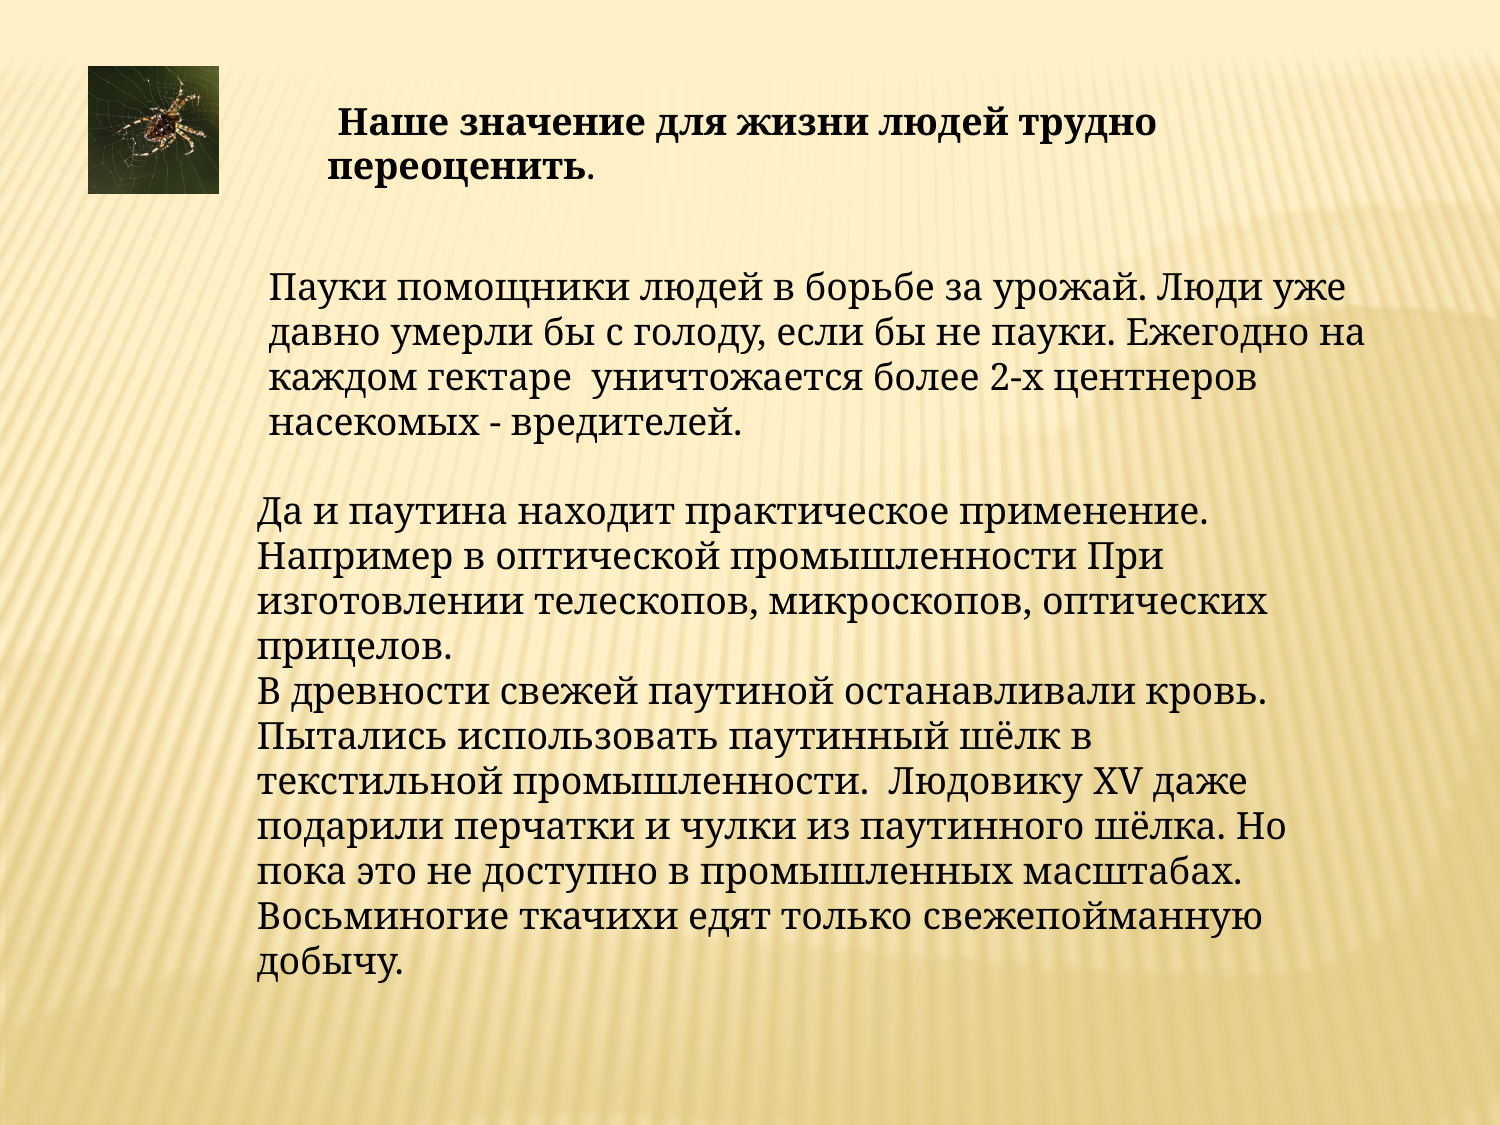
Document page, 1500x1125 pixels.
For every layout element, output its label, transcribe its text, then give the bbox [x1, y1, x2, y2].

text_box Пауки помощники людей в борьбе за урожай. Люди уже давно умерли бы с голоду, если бы не пауки. Ежегодно на каждом гектаре уничтожается более 2-х центнеров насекомых - вредителей. [253, 255, 1400, 451]
picture [88, 66, 219, 195]
text_box Да и паутина находит практическое применение. Например в оптической промышленности При изготовлении телескопов, микроскопов, оптических прицелов. В древности свежей паутиной останавливали кровь. Пытались использовать паутинный шёлк в текстильной промышленности. Людовику XV даже подарили перчатки и чулки из паутинного шёлка. Но пока это не доступно в промышленных масштабах. Восьминогие ткачихи едят только свежепойманную добычу. [242, 479, 1329, 990]
text_box Наше значение для жизни людей трудно переоценить. [312, 90, 1365, 195]
